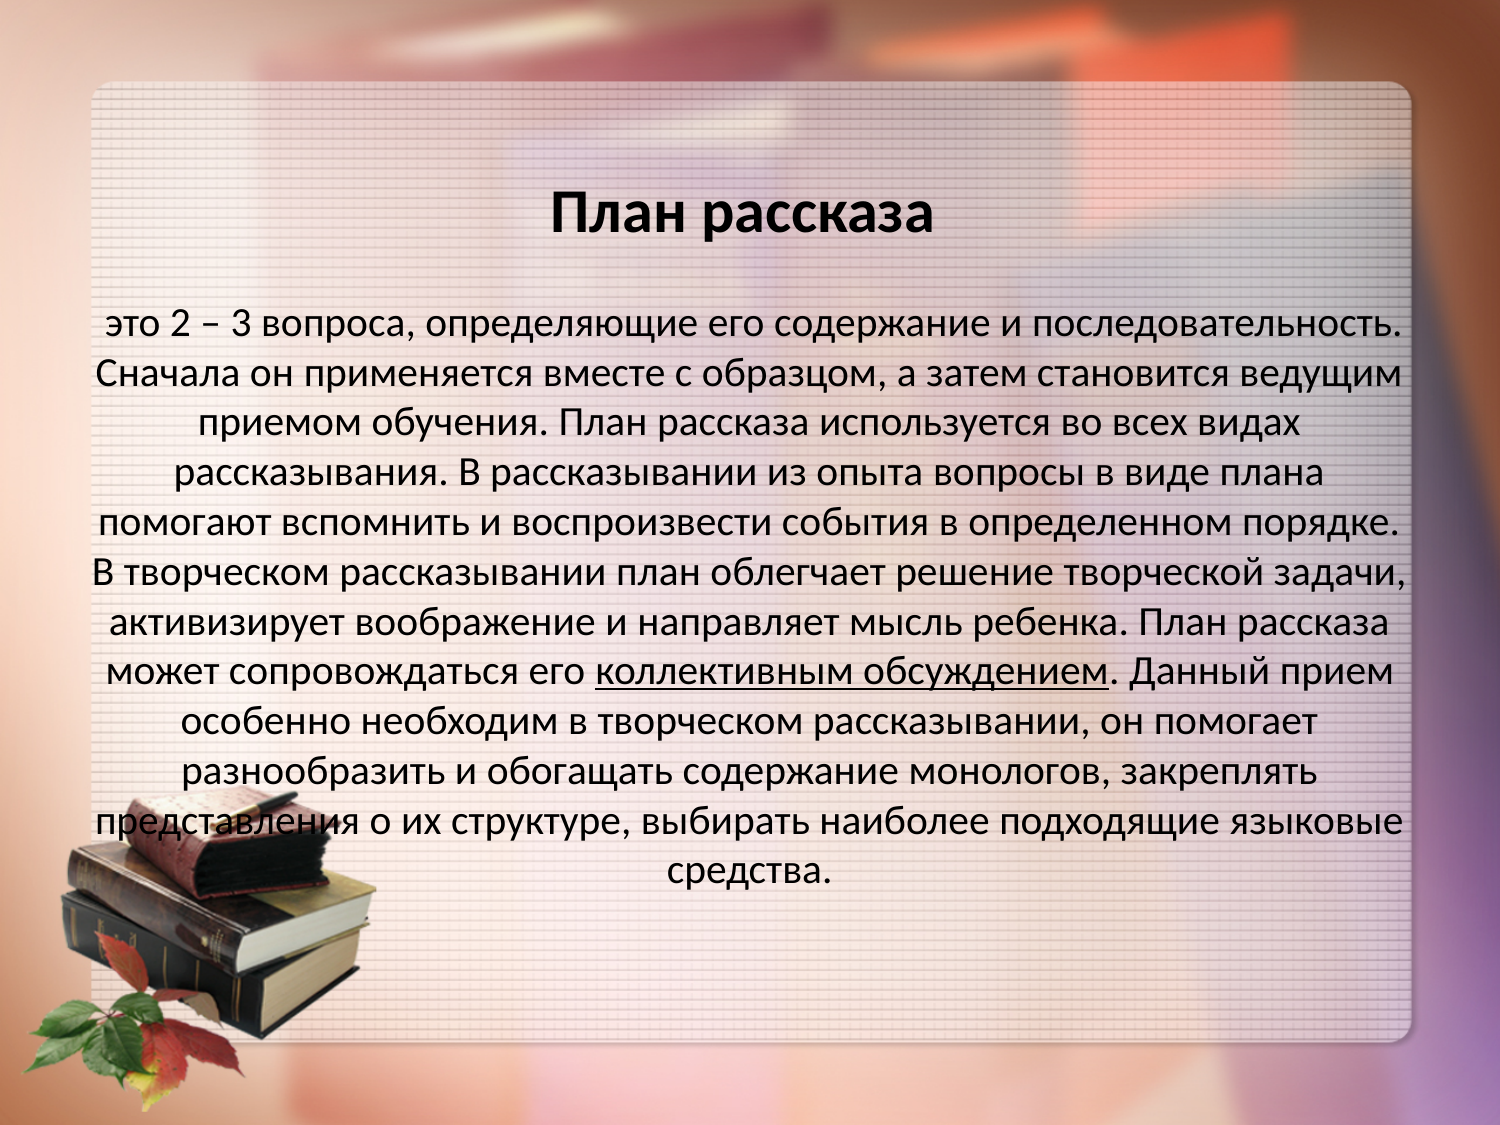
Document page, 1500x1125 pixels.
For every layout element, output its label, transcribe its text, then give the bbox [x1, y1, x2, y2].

picture [0, 0, 1500, 1125]
title План рассказа это 2 – 3 вопроса, определяющие его содержание и последовательность. Сначала он применяется вместе с образцом, а затем становится ведущим приемом обучения. План рассказа используется во всех видах рассказывания. В рассказывании из опыта вопросы в виде плана помогают вспомнить и воспроизвести события в определенном порядке. В творческом рассказывании план облегчает решение творческой задачи, активизирует воображение и направляет мысль ребенка. План рассказа может сопровождаться его коллективным обсуждением. Данный прием особенно необходим в творческом рассказывании, он помогает разнообразить и обогащать содержание монологов, закреплять представления о их структуре, выбирать наиболее подходящие языковые средства. [75, 62, 1425, 1025]
